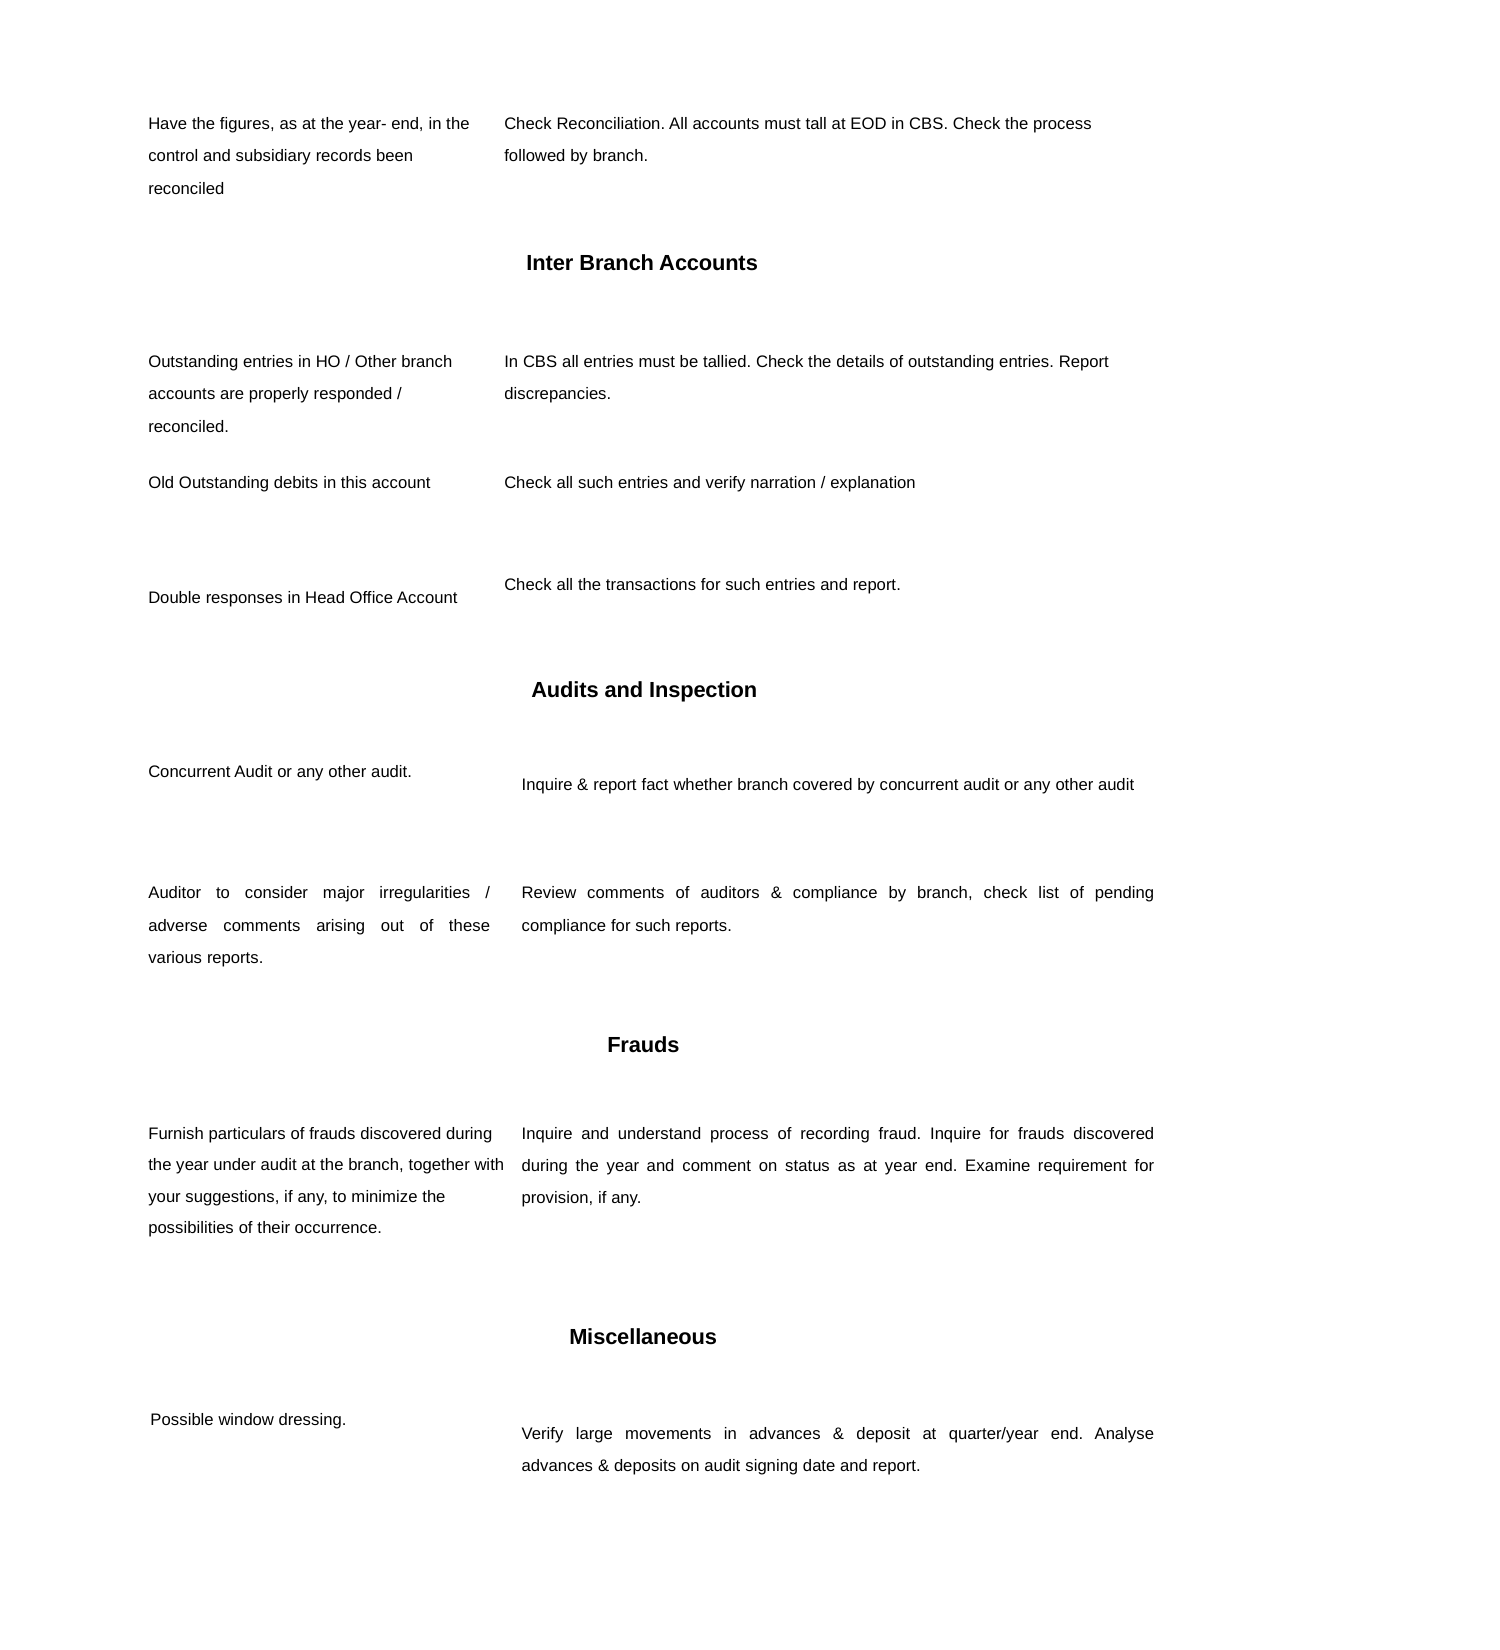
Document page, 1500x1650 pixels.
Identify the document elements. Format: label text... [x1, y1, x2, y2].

table_cell Old Outstanding debits in this account [130, 473, 485, 575]
table_cell Verify large movements in advances & deposit at quarter/year end. Analyse advances & deposits on audit signing date and report. [520, 1410, 1157, 1547]
table_cell In CBS all entries must be tallied. Check the details of outstanding entries. Report discrepancies. [485, 339, 1157, 473]
table_cell Outstanding entries in HO / Other branch accounts are properly responded / reconciled. [130, 339, 485, 473]
table_cell Inquire and understand process of recording fraud. Inquire for frauds discovered during the year and comment on status as at year end. Examine requirement for provision, if any. [520, 1111, 1157, 1325]
table_cell Possible window dressing. [130, 1410, 520, 1547]
table_header Have the figures, as at the year- end, in the control and subsidiary records been reconciled [130, 101, 485, 251]
table_cell Double responses in Head Office Account [130, 575, 485, 677]
table_cell Inquire & report fact whether branch covered by concurrent audit or any other audit [520, 762, 1157, 870]
table_cell Frauds [130, 1032, 1157, 1111]
table_cell Check all the transactions for such entries and report. [485, 575, 1157, 677]
table_cell Furnish particulars of frauds discovered during the year under audit at the branch, together with your suggestions, if any, to minimize the possibilities of their occurrence. [130, 1111, 520, 1325]
table_cell Review comments of auditors & compliance by branch, check list of pending compliance for such reports. [520, 870, 1157, 1032]
table_cell Miscellaneous [130, 1325, 1157, 1410]
table_cell Auditor to consider major irregularities / adverse comments arising out of these various reports. [130, 870, 520, 1032]
table_header Check Reconciliation. All accounts must tall at EOD in CBS. Check the process followed by branch. [485, 101, 1157, 251]
table_cell Concurrent Audit or any other audit. [130, 762, 520, 870]
table_cell Inter Branch Accounts [130, 251, 1157, 339]
table_cell Audits and Inspection [130, 677, 1157, 762]
table_cell Check all such entries and verify narration / explanation [485, 473, 1157, 575]
